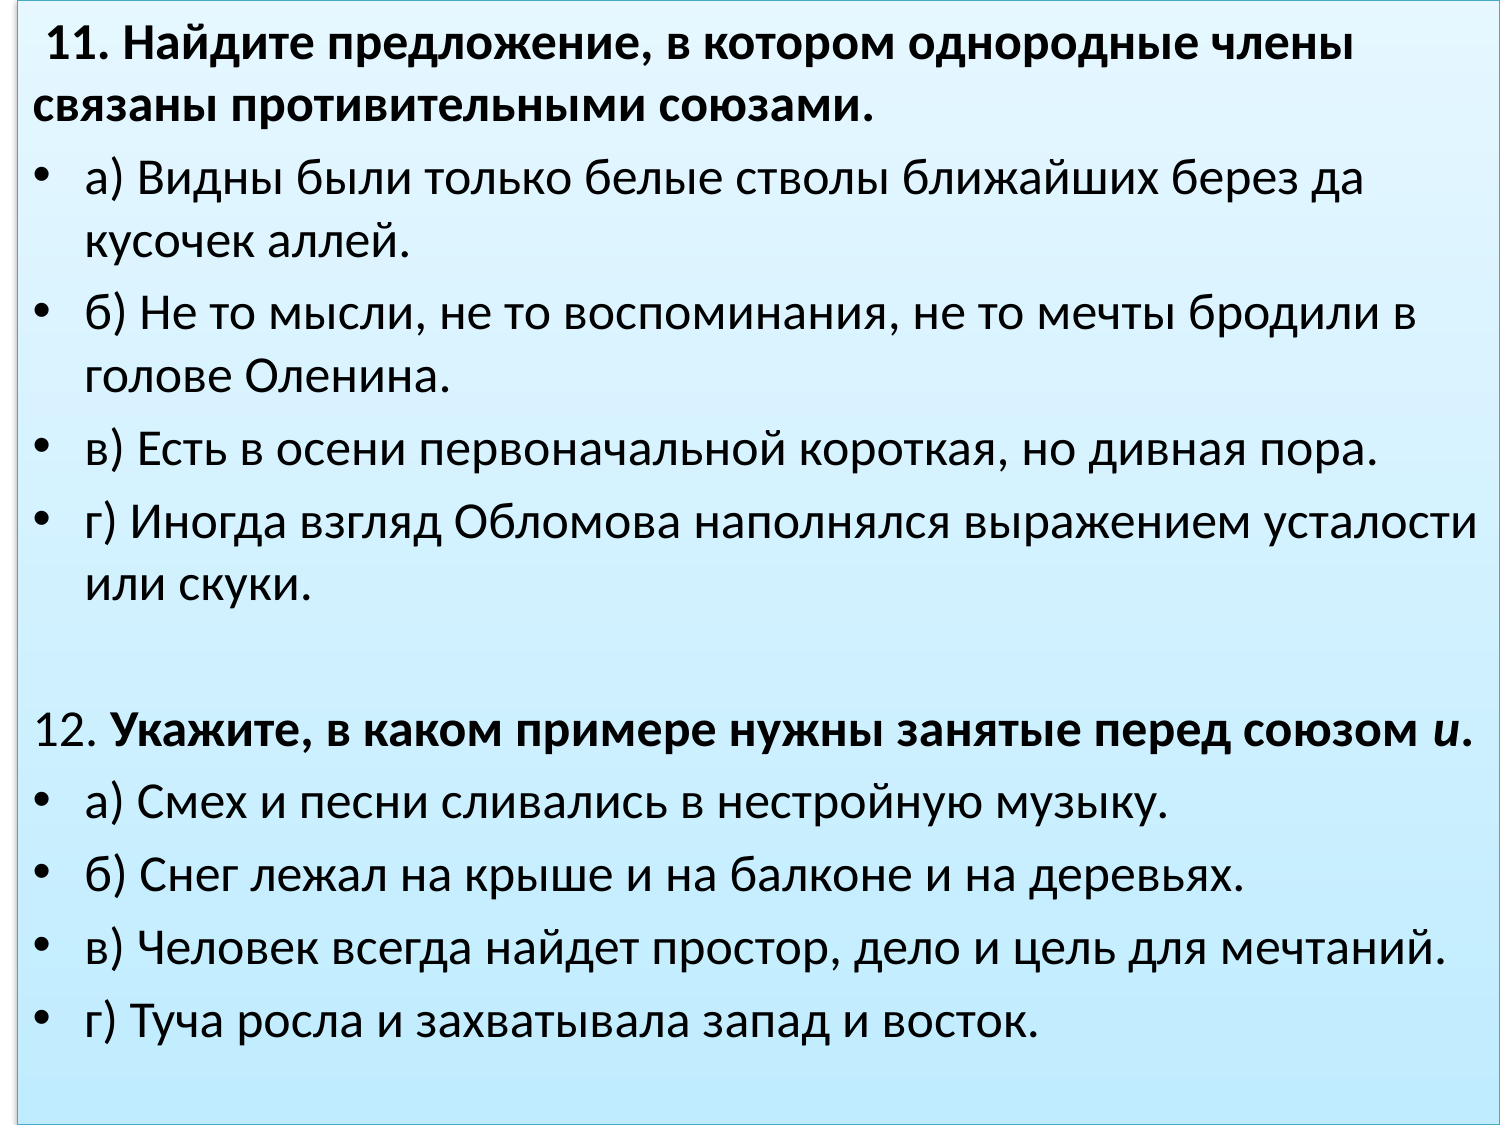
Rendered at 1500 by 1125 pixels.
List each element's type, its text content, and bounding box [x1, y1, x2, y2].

list 11. Найдите предложение, в котором однородные члены связаны противительными союзами. а) Видны были только белые стволы ближайших берез да кусочек аллей. б) Не то мысли, не то воспоминания, не то мечты бродили в голове Оленина. в) Есть в осени первоначальной короткая, но дивная пора. г) Иногда взгляд Обломова наполнялся выражением усталости или скуки. 12. Укажите, в каком примере нужны занятые перед союзом и. а) Смех и песни сливались в нестройную музыку. б) Снег лежал на крыше и на балконе и на деревьях. в) Человек всегда найдет простор, дело и цель для мечтаний. г) Туча росла и захватывала запад и восток. [17, 0, 1500, 1125]
